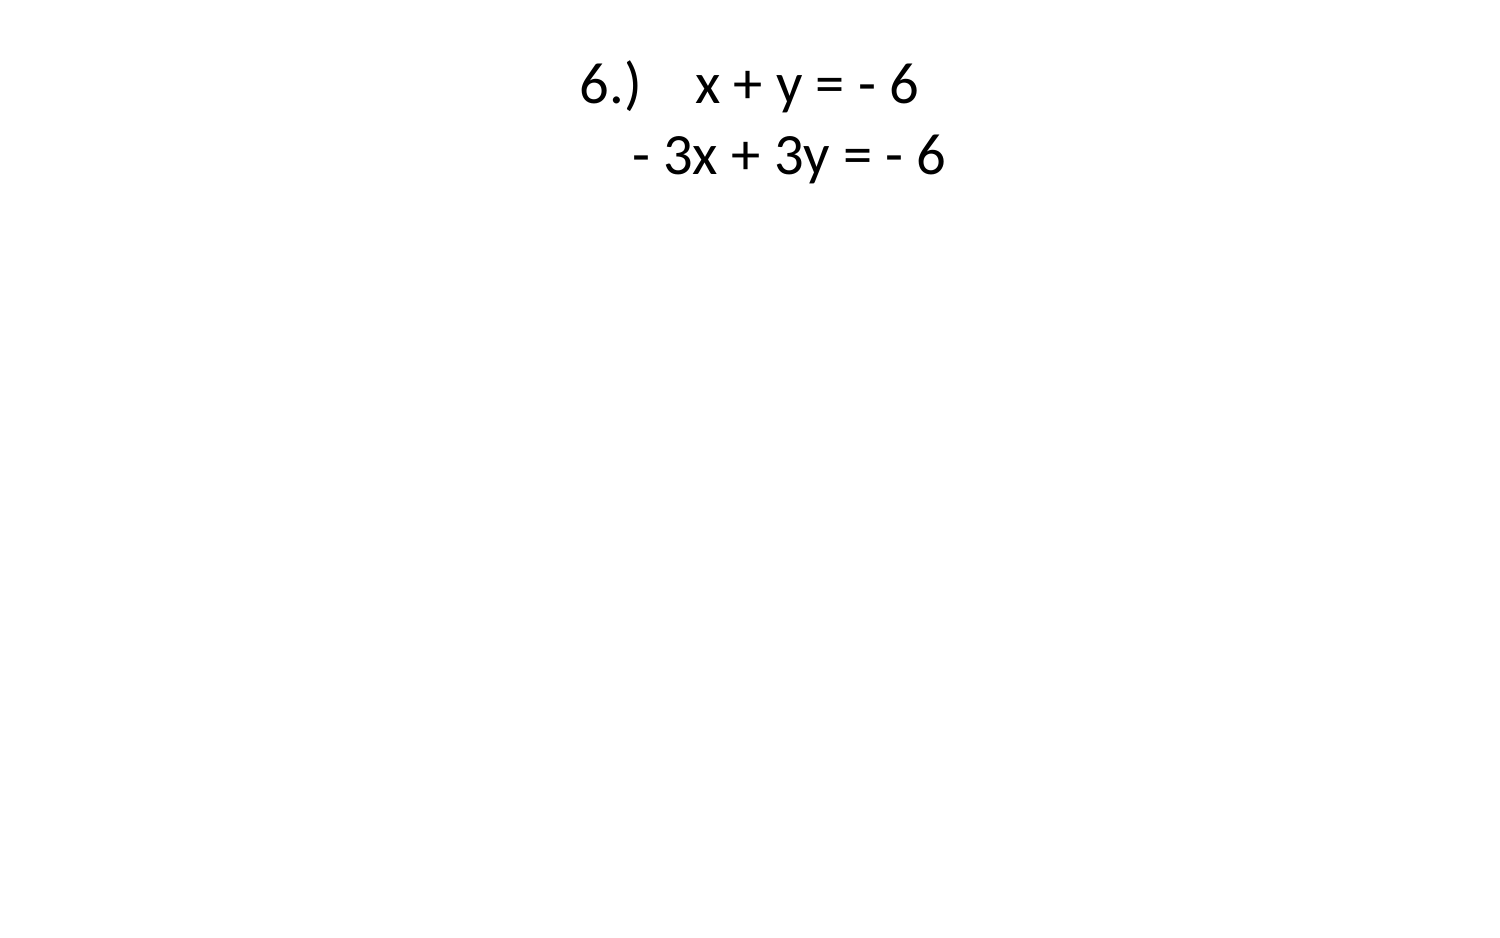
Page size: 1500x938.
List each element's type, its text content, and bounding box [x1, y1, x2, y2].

title 6.) x + y = - 6 - 3x + 3y = - 6 [75, 37, 1425, 194]
